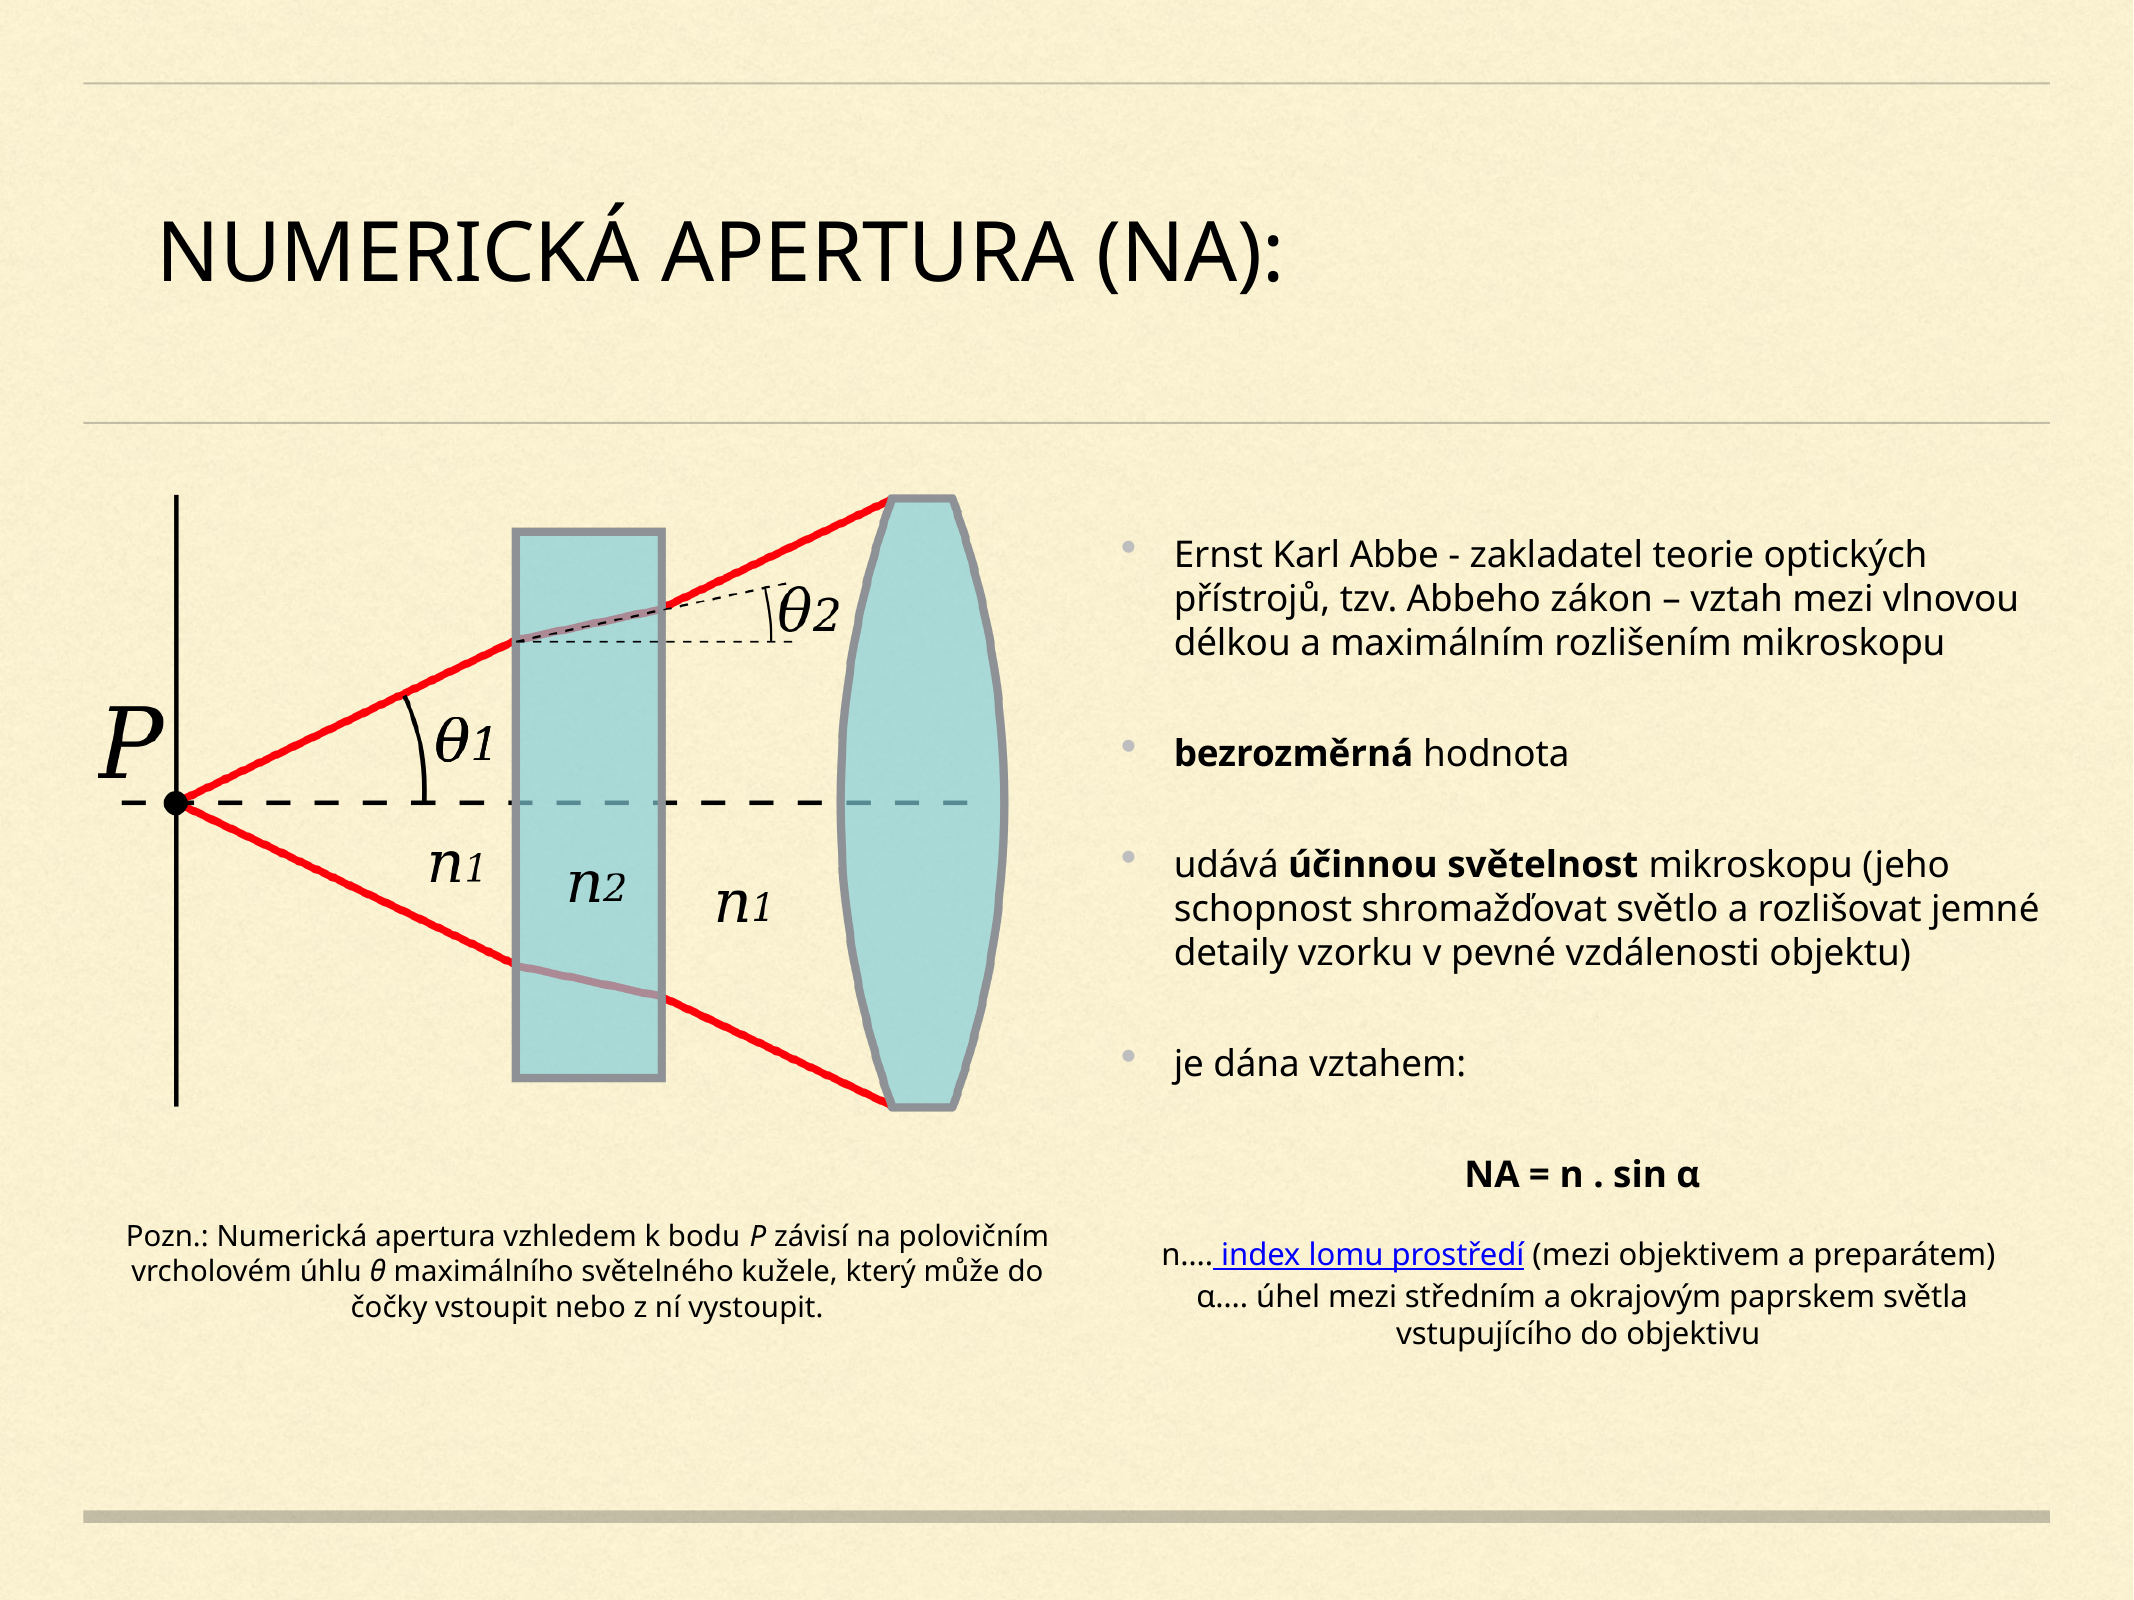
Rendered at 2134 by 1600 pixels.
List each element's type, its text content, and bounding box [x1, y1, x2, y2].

list Ernst Karl Abbe - zakladatel teorie optických přístrojů, tzv. Abbeho zákon – vztah mezi vlnovou délkou a maximálním rozlišením mikroskopu bezrozměrná hodnota udává účinnou světelnost mikroskopu (jeho schopnost shromažďovat světlo a rozlišovat jemné detaily vzorku v pevné vzdálenosti objektu) je dána vztahem: NA = n . sin α n…. index lomu prostředí (mezi objektivem a preparátem) α…. úhel mezi středním a okrajovým paprskem světla vstupujícího do objektivu [1111, 486, 2053, 1395]
title NUMERICKÁ APERTURA (NA): [82, 97, 2051, 411]
text_box Pozn.: Numerická apertura vzhledem k bodu P závisí na polovičním vrcholovém úhlu θ maximálního světelného kužele, který může do čočky vstoupit nebo z ní vystoupit. [91, 1208, 1085, 1332]
picture [0, 0, 2134, 1600]
